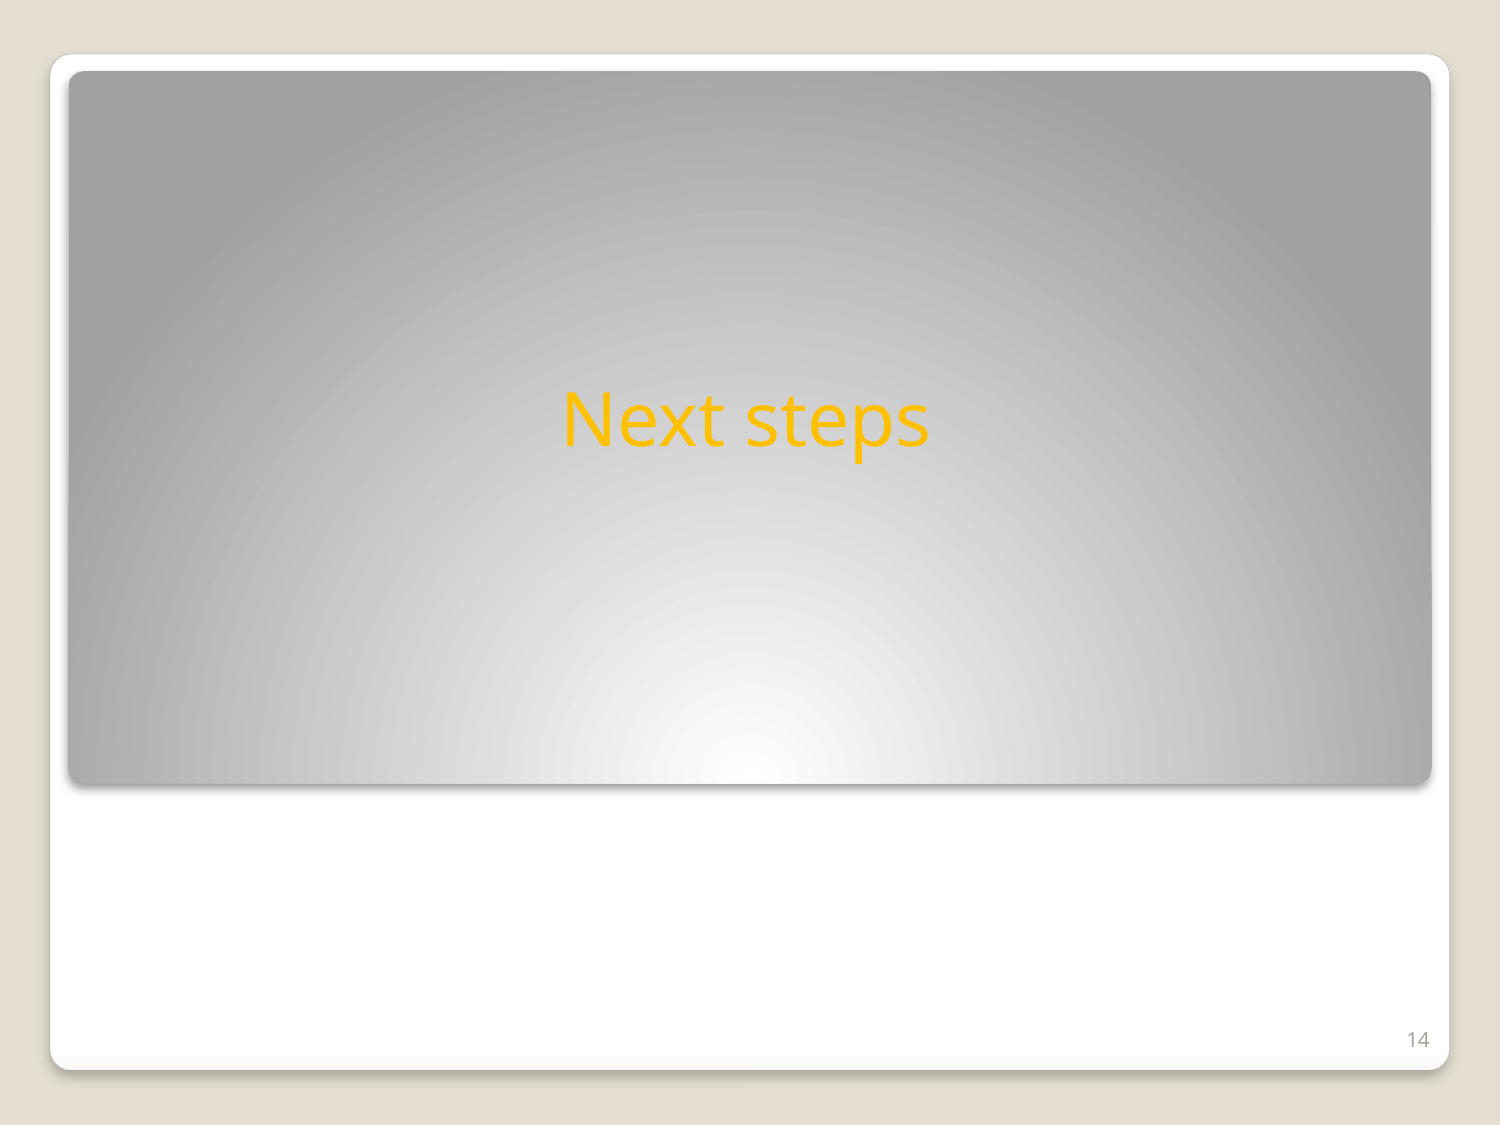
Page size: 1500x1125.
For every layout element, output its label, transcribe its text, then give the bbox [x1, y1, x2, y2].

slide_number 14 [1369, 1002, 1445, 1063]
title Next steps [75, 350, 1418, 461]
